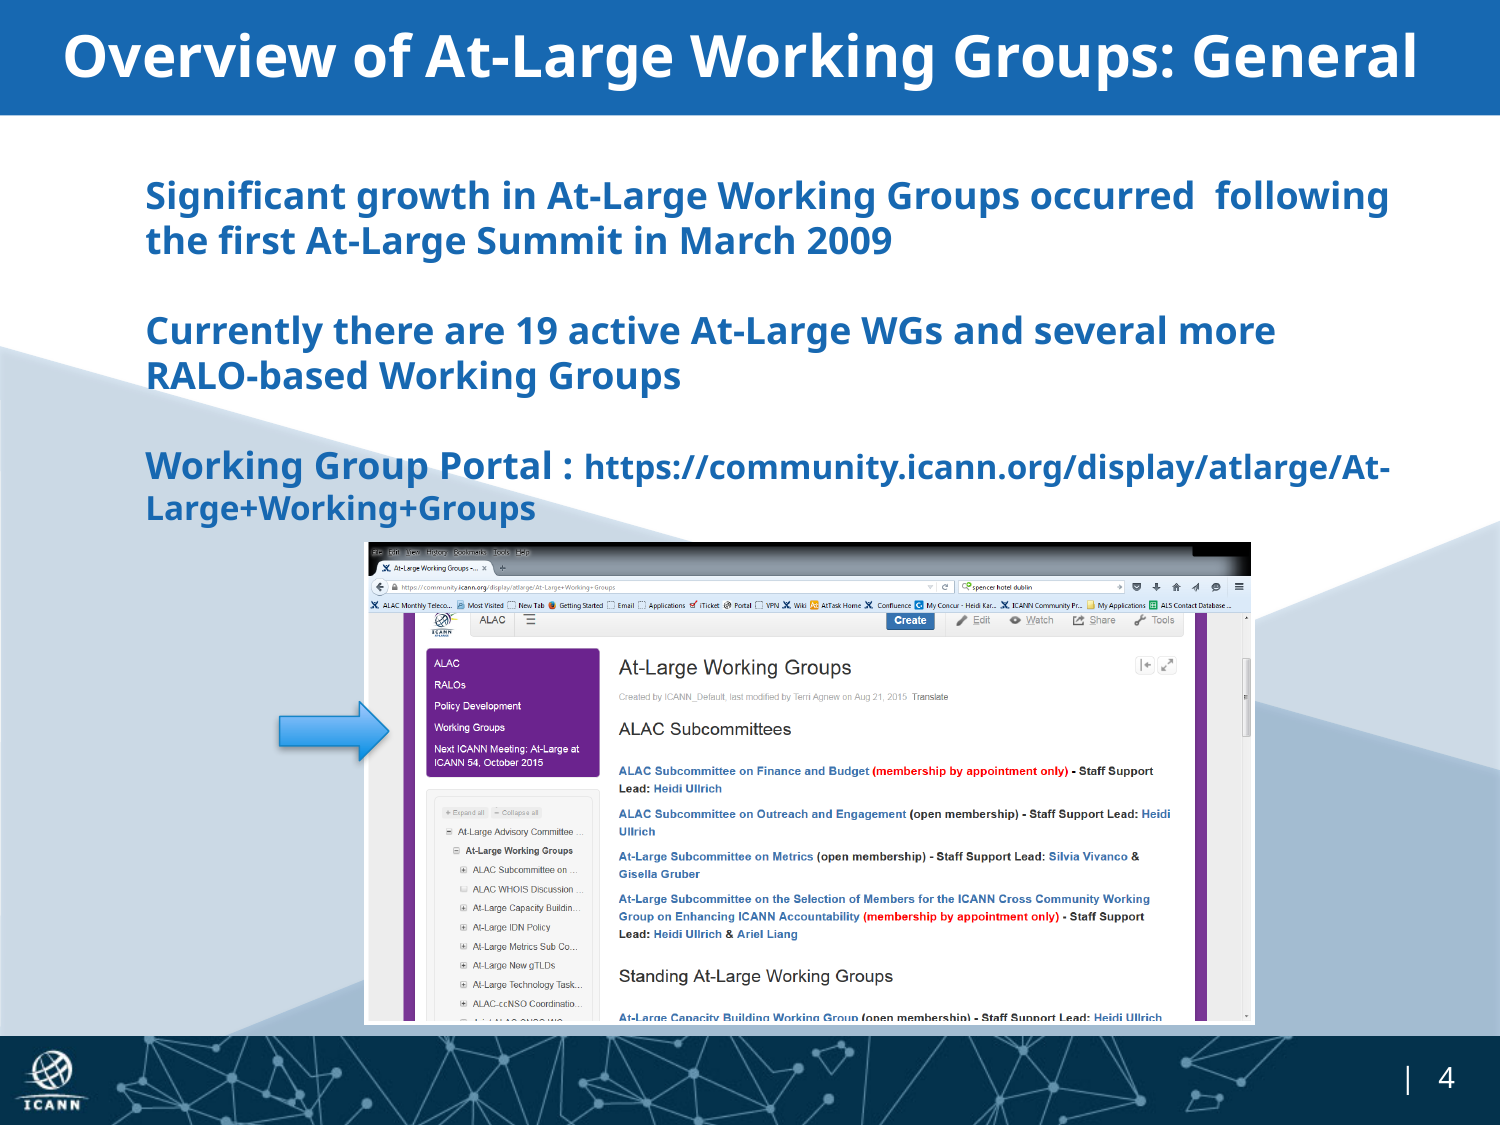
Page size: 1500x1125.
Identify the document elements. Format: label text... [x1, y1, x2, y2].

picture [0, 1036, 1500, 1125]
text_box Significant growth in At-Large Working Groups occurred following the first At-Large Summit in March 2009 Currently there are 19 active At-Large WGs and several more RALO-based Working Groups Working Group Portal : https://community.icann.org/display/atlarge/At-Large+Working+Groups [130, 164, 1413, 665]
title Overview of At-Large Working Groups: General (2) [0, 0, 1500, 116]
text_box [278, 715, 358, 747]
picture [364, 542, 1255, 1026]
